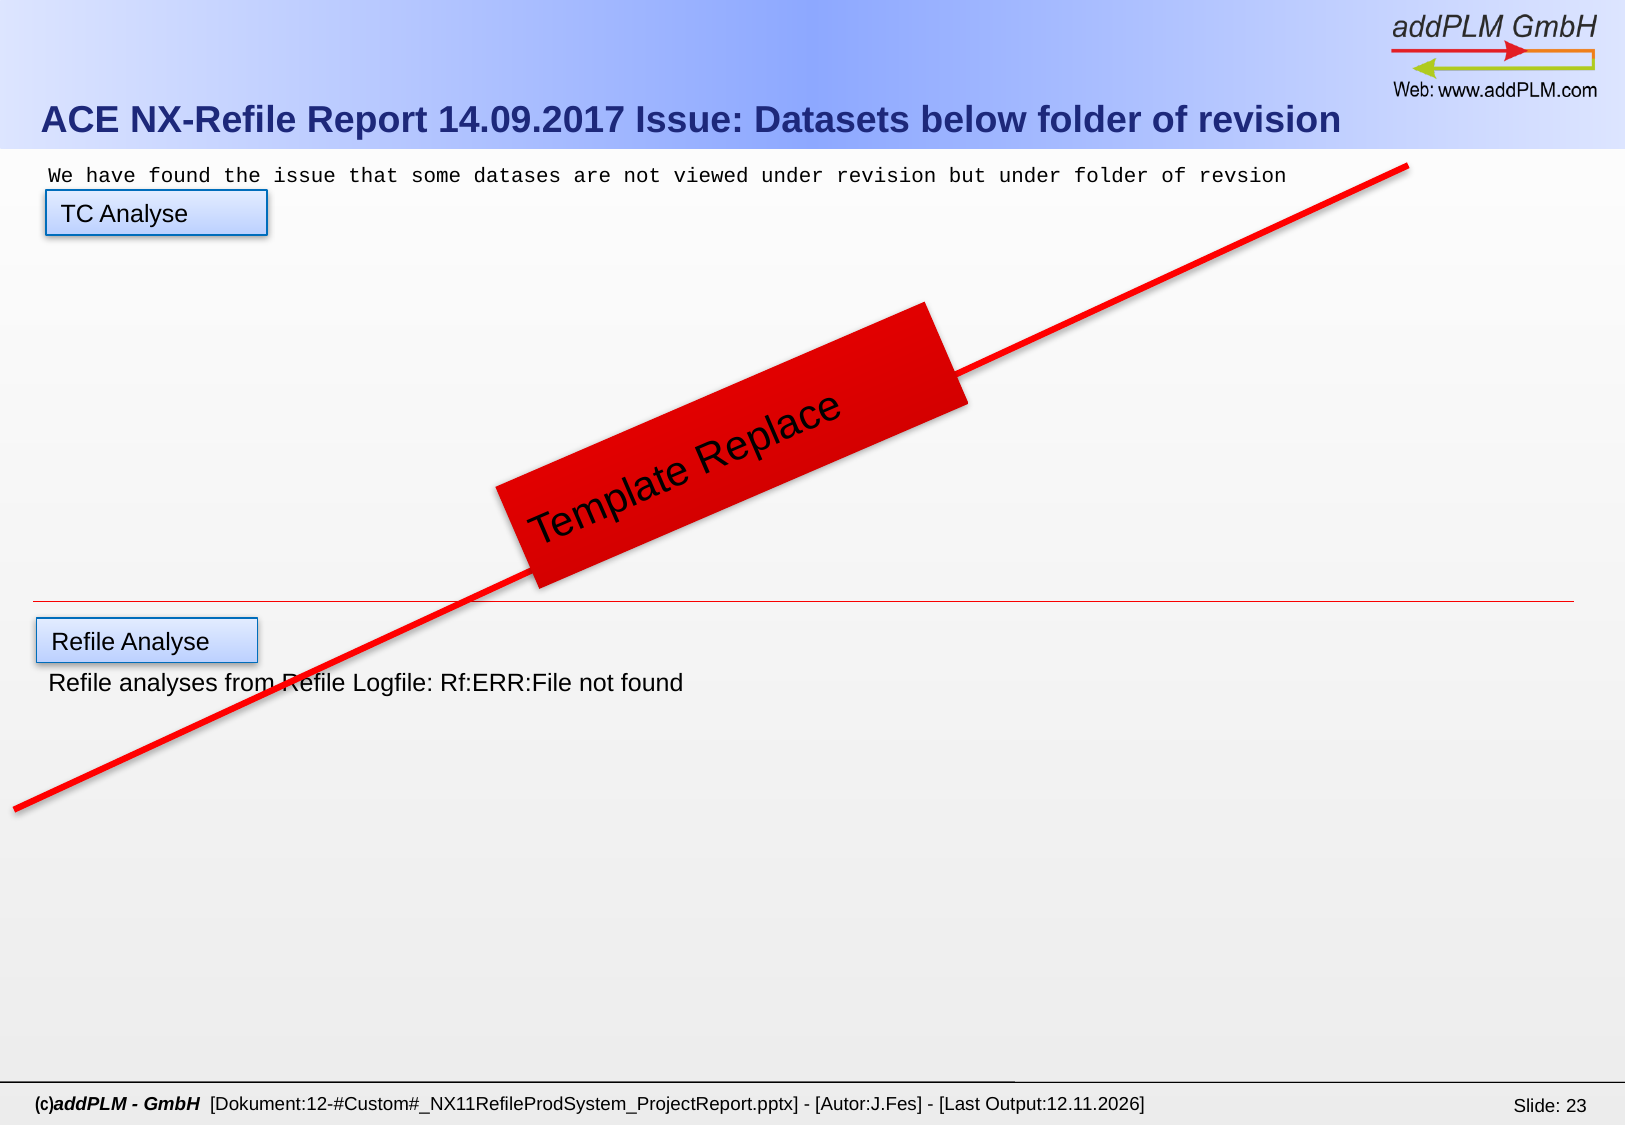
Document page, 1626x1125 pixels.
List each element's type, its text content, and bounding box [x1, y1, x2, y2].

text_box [13, 165, 1409, 810]
title ACE NX-Refile Report 14.09.2017 Issue: Datasets below folder of revision [40, 67, 1582, 131]
text_box We have found the issue that some datases are not viewed under revision but under folder of revsion [33, 154, 1575, 195]
picture [1391, 14, 1597, 97]
